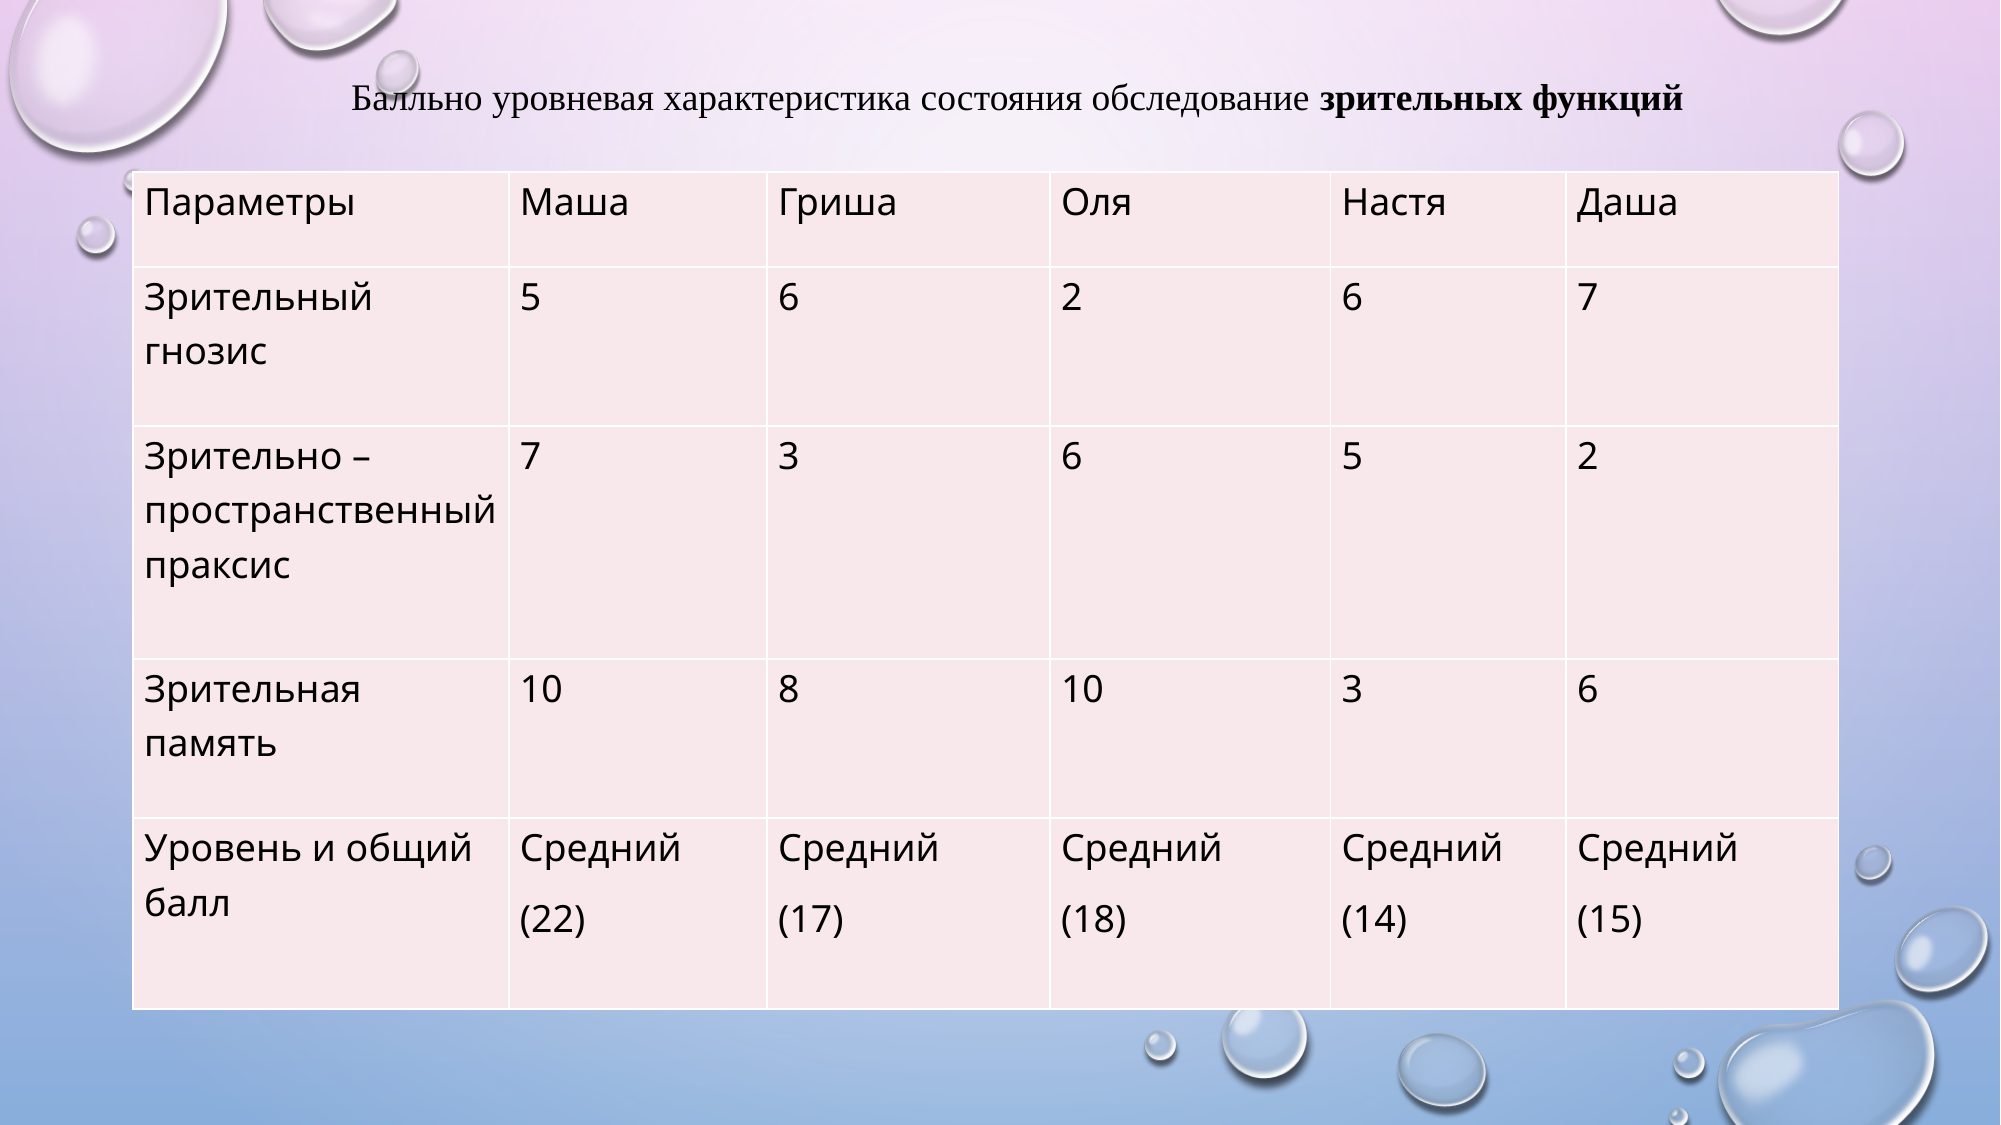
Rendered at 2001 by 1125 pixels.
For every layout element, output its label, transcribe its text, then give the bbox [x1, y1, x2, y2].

table_cell 6 [768, 268, 1049, 425]
table_cell Уровень и общий балл [134, 819, 508, 1008]
table_header Гриша [768, 173, 1049, 266]
table_header Маша [510, 173, 766, 266]
table_cell 7 [1567, 268, 1838, 425]
table_cell Зрительная память [134, 660, 508, 817]
table_cell 3 [1331, 660, 1565, 817]
table_cell Средний (22) [510, 819, 766, 1008]
table_cell Средний (15) [1567, 819, 1838, 1008]
table_header Оля [1051, 173, 1330, 266]
table_cell 6 [1331, 268, 1565, 425]
table_cell 5 [1331, 427, 1565, 658]
picture [0, 0, 2000, 1125]
table_cell 2 [1051, 268, 1330, 425]
table_cell Средний (14) [1331, 819, 1565, 1008]
table_cell 3 [768, 427, 1049, 658]
table_cell 6 [1051, 427, 1330, 658]
table_cell 6 [1567, 660, 1838, 817]
table_header Настя [1331, 173, 1565, 266]
table_cell Зрительно – пространственный праксис [134, 427, 508, 658]
table_cell 7 [510, 427, 766, 658]
table_cell 2 [1567, 427, 1838, 658]
table_cell 10 [510, 660, 766, 817]
table_header Параметры [134, 173, 508, 266]
table_cell Средний (17) [768, 819, 1049, 1008]
text_box Балльно уровневая характеристика состояния обследование зрительных функций [132, 65, 1839, 161]
table_cell 10 [1051, 660, 1330, 817]
table_header Даша [1567, 173, 1838, 266]
table_cell Средний (18) [1051, 819, 1330, 1008]
table_cell 8 [768, 660, 1049, 817]
table_cell Зрительный гнозис [134, 268, 508, 425]
table_cell 5 [510, 268, 766, 425]
